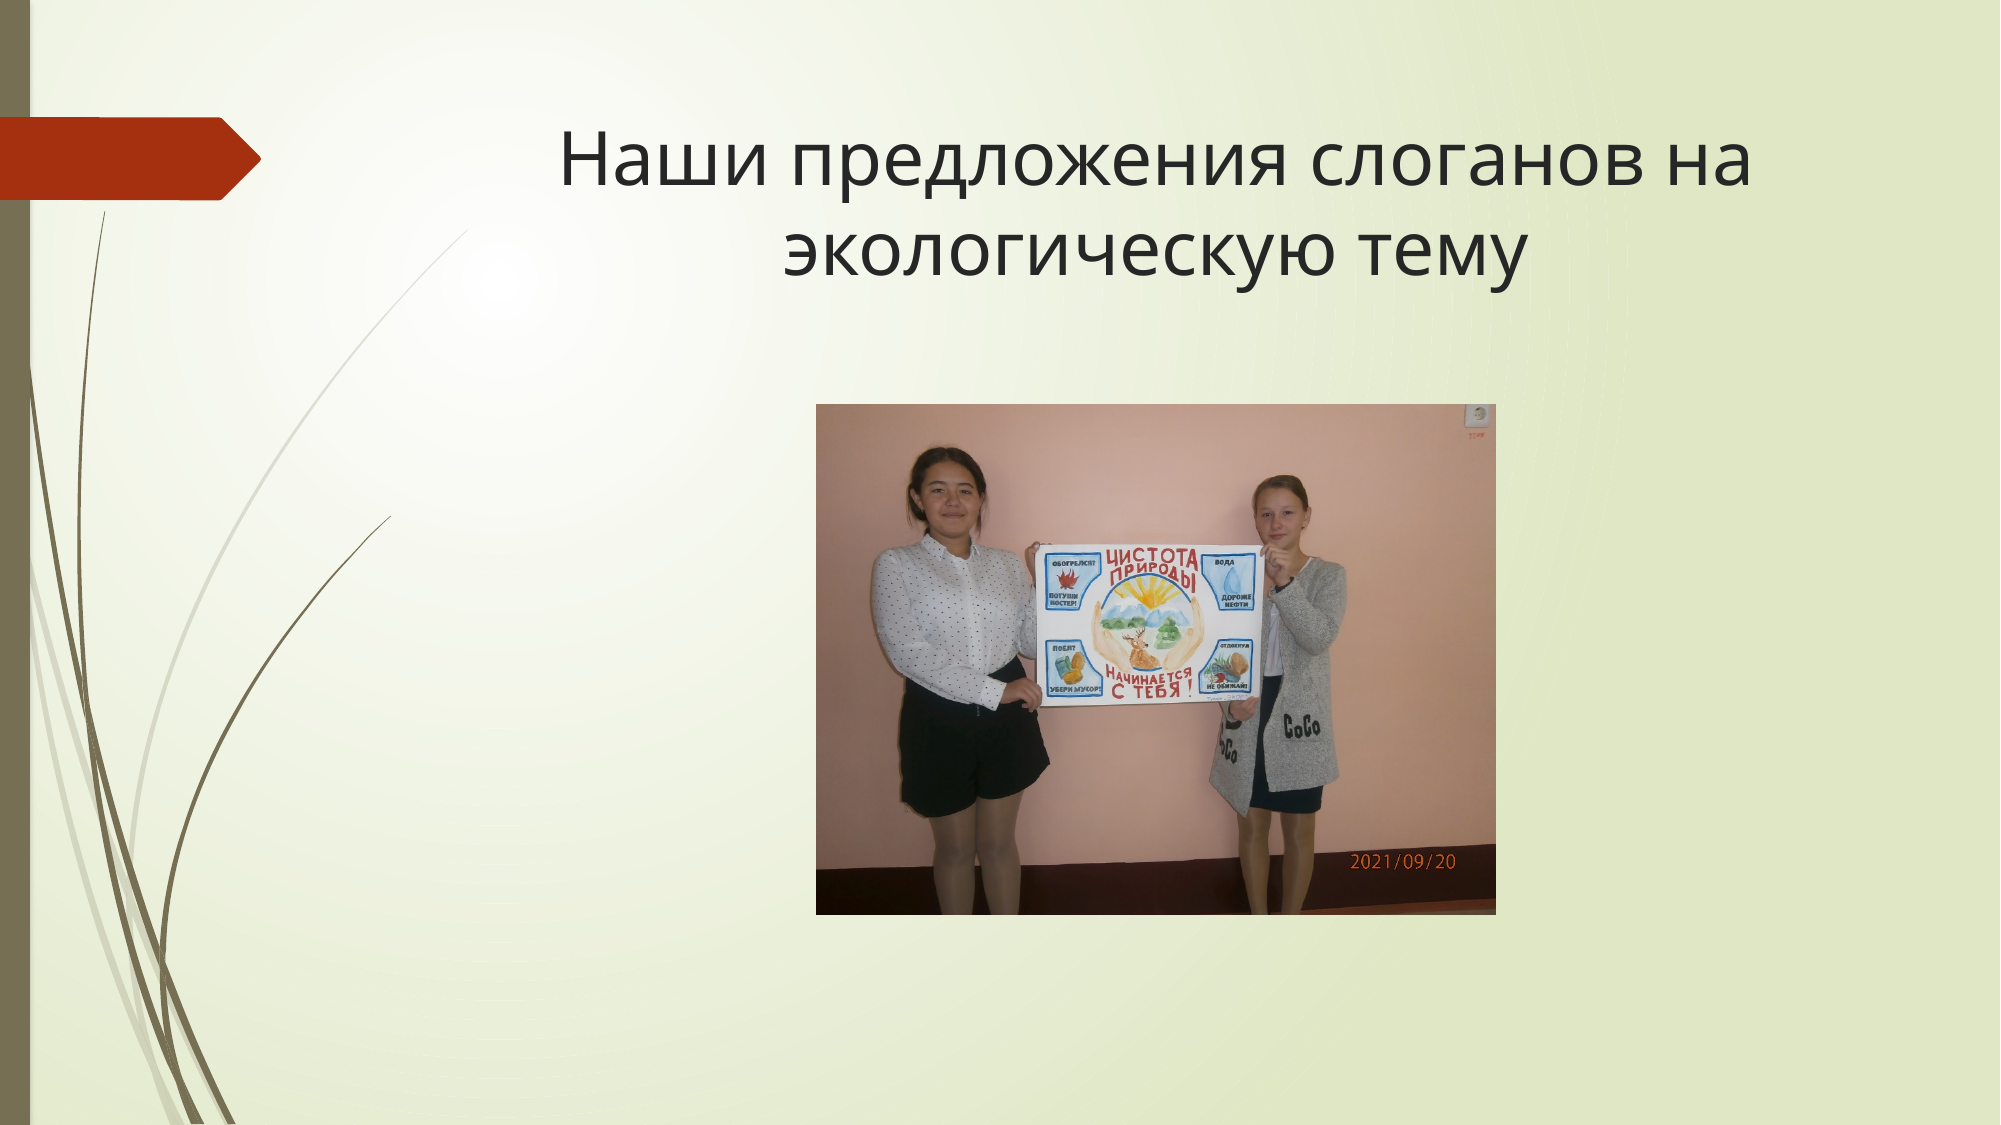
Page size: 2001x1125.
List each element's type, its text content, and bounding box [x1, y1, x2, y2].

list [815, 404, 1497, 916]
title Наши предложения слоганов на экологическую тему [425, 102, 1888, 313]
